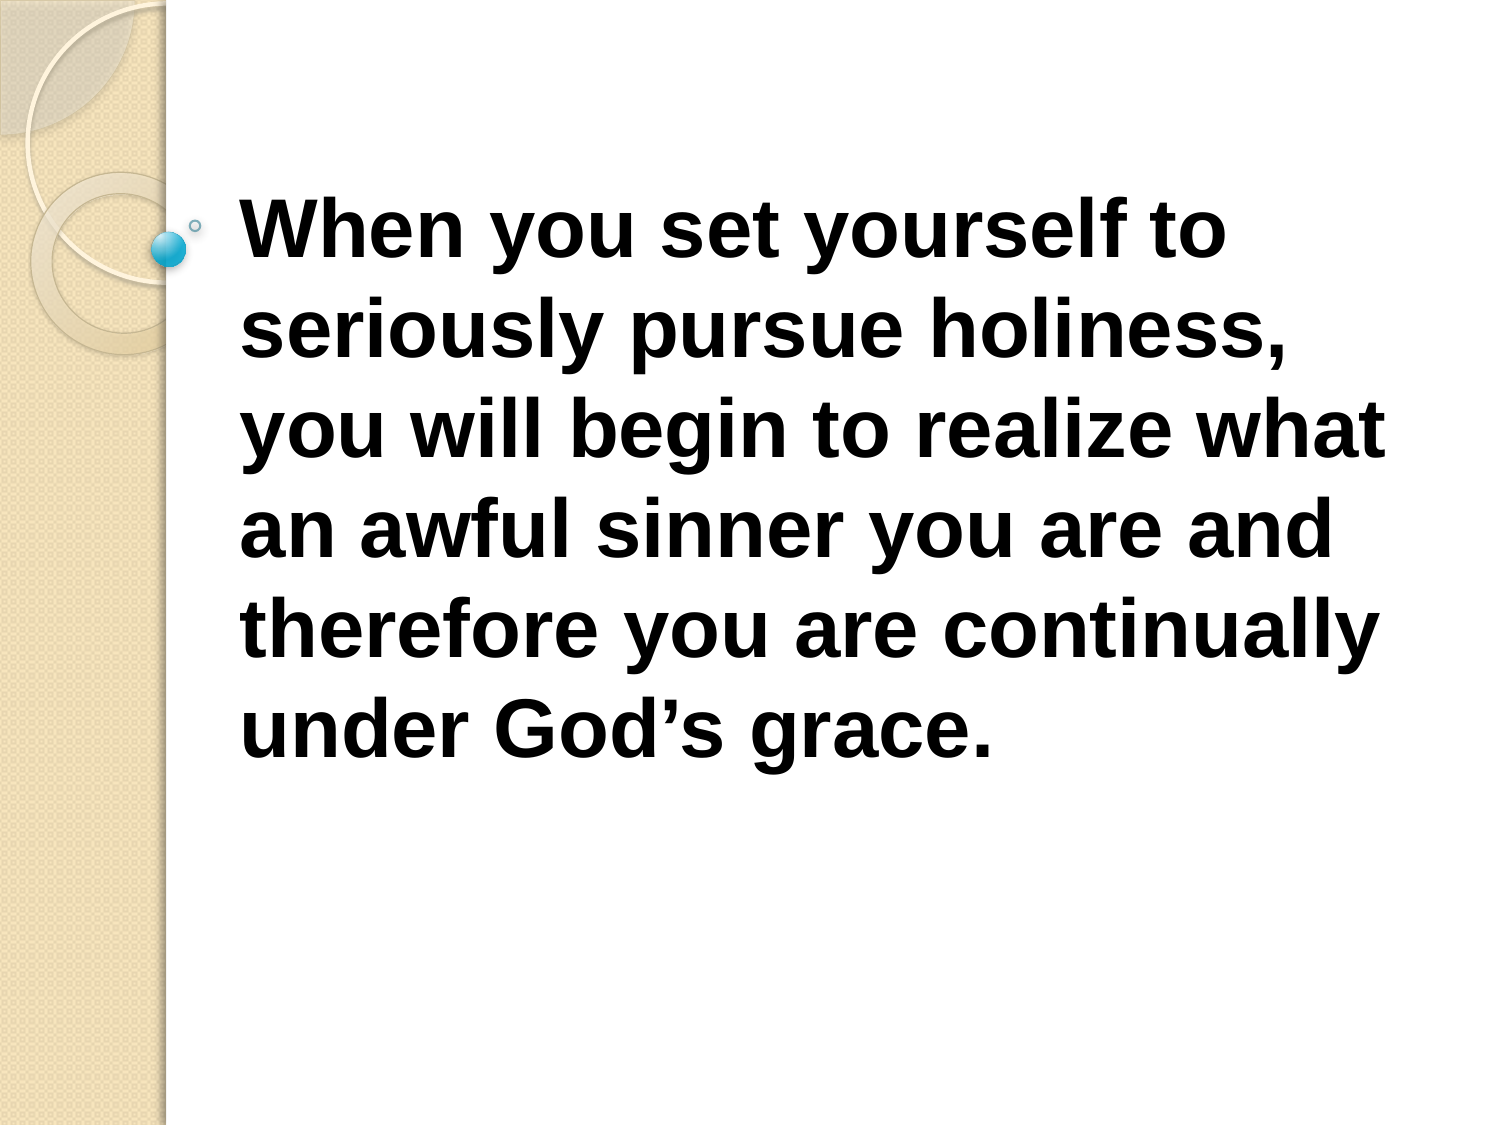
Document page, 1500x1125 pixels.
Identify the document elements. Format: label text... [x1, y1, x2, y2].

text_box When you set yourself to seriously pursue holiness, you will begin to realize what an awful sinner you are and therefore you are continually under God’s grace. [225, 166, 1450, 782]
